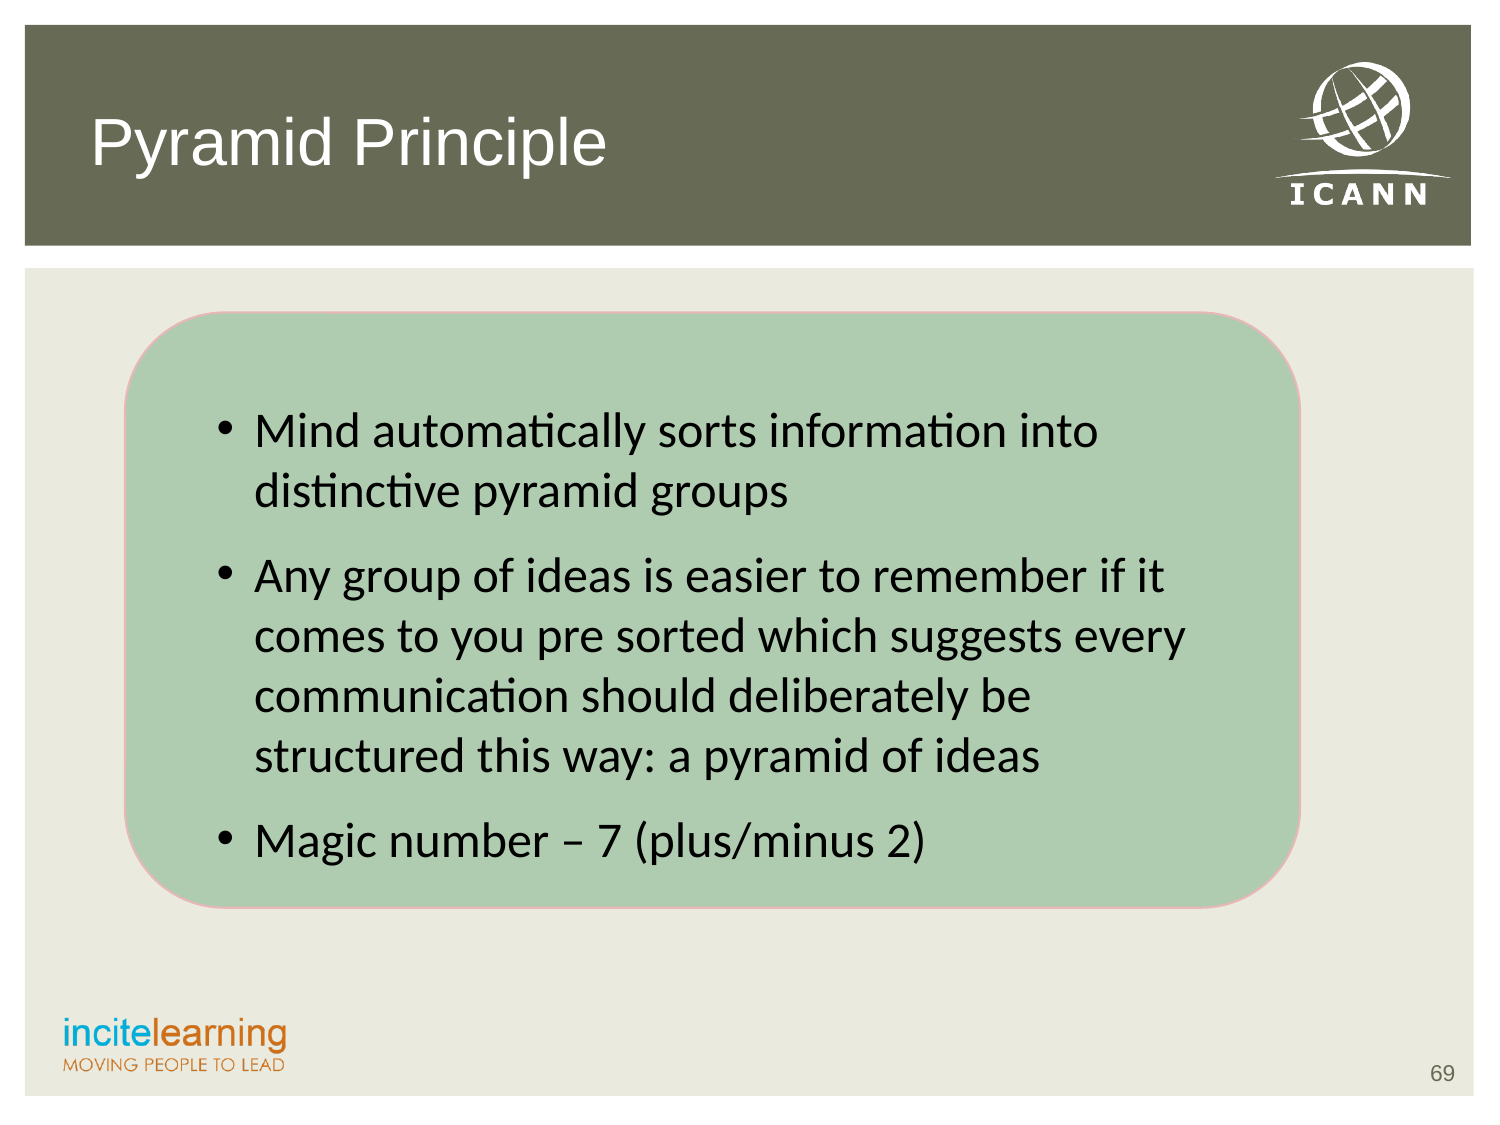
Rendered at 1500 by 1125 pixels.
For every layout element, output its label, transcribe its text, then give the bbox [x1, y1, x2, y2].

text_box [123, 310, 1302, 910]
text_box Mind automatically sorts information into distinctive pyramid groups Any group of ideas is easier to remember if it comes to you pre sorted which suggests every communication should deliberately be structured this way: a pyramid of ideas Magic number – 7 (plus/minus 2) [179, 330, 1217, 868]
picture [62, 1012, 288, 1076]
picture [1386, 62, 1453, 205]
slide_number 69 [1373, 1048, 1472, 1097]
title Pyramid Principle [75, 62, 1386, 216]
